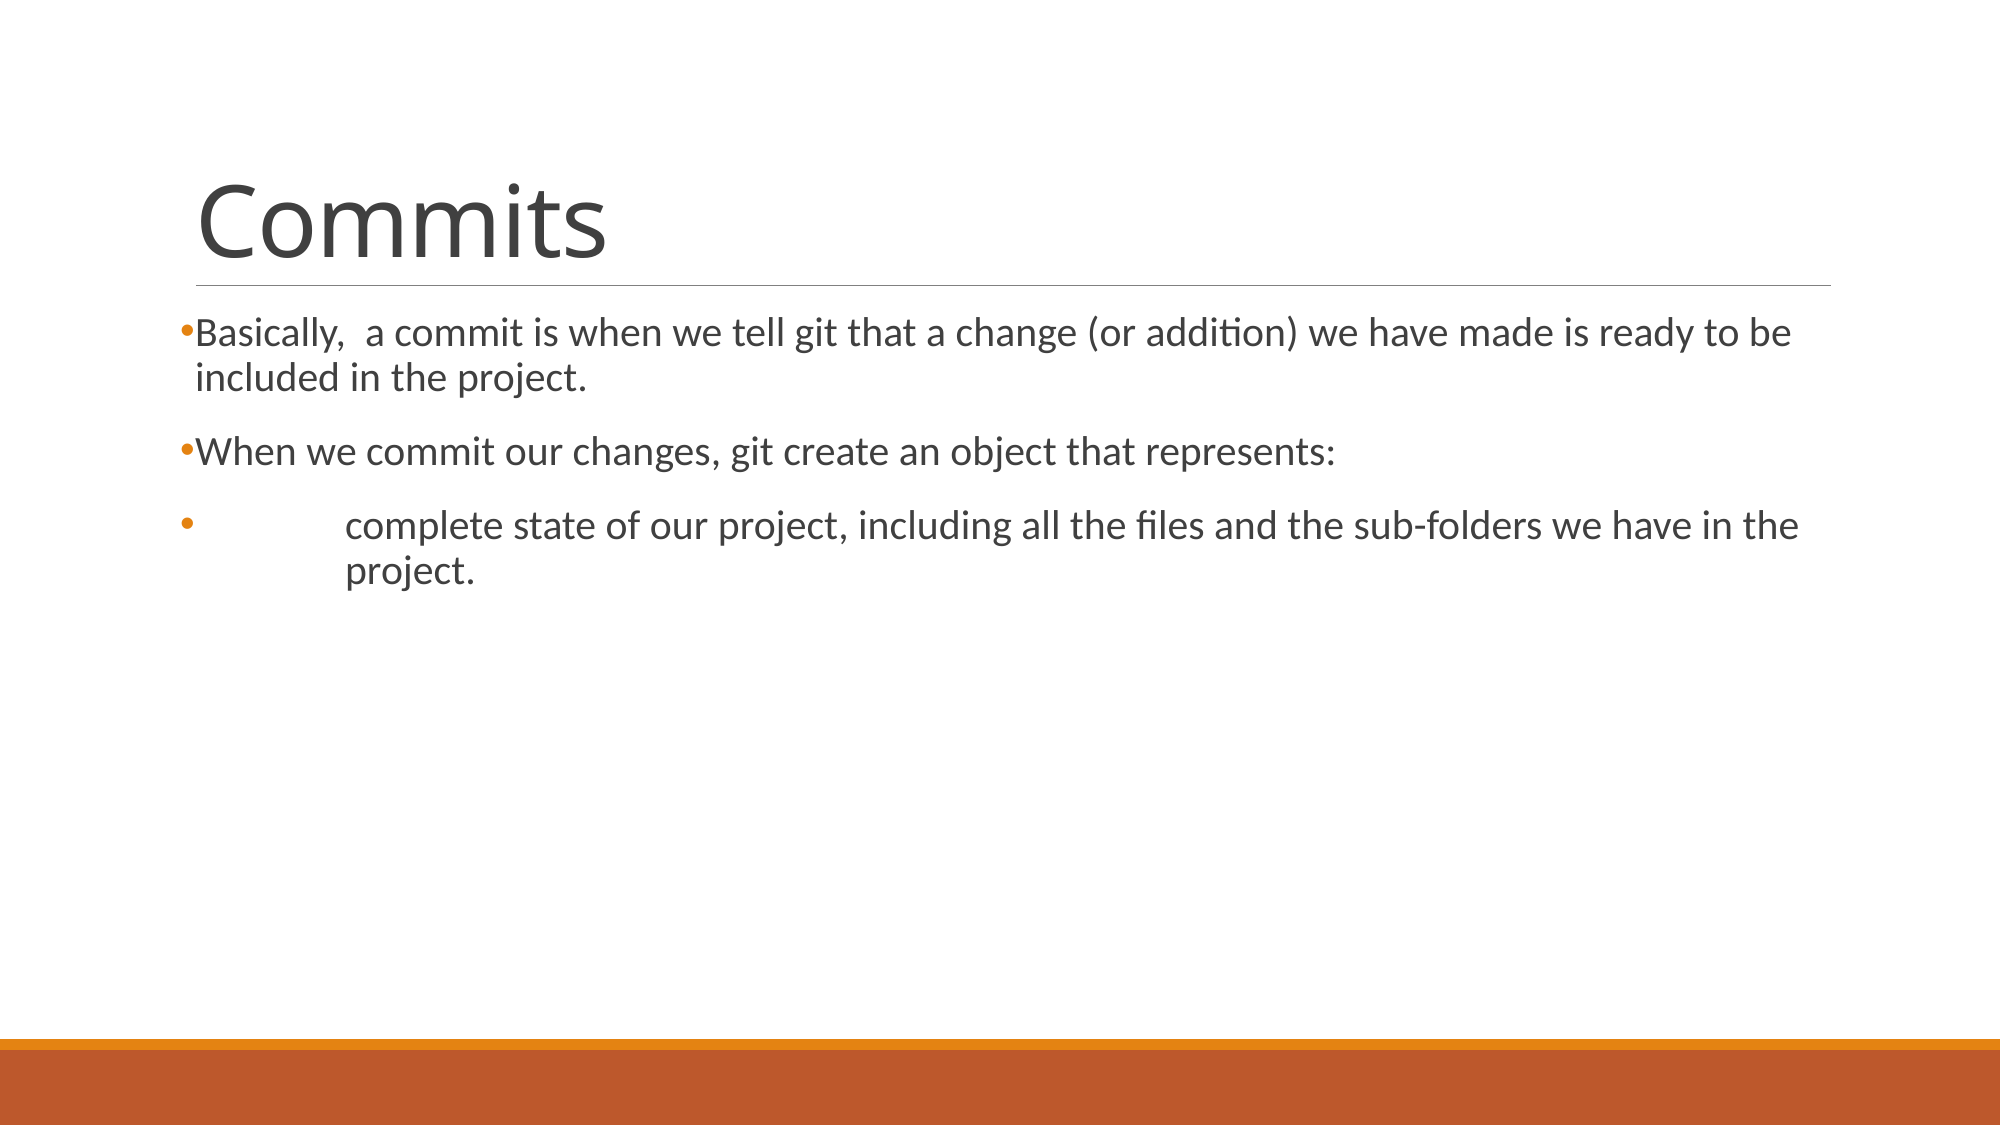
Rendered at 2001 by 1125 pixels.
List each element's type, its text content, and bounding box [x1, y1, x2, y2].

title Commits [180, 47, 1830, 285]
list Basically, a commit is when we tell git that a change (or addition) we have made is ready to be included in the project. When we commit our changes, git create an object that represents: complete state of our project, including all the files and the sub-folders we have in the project. [180, 302, 1830, 963]
